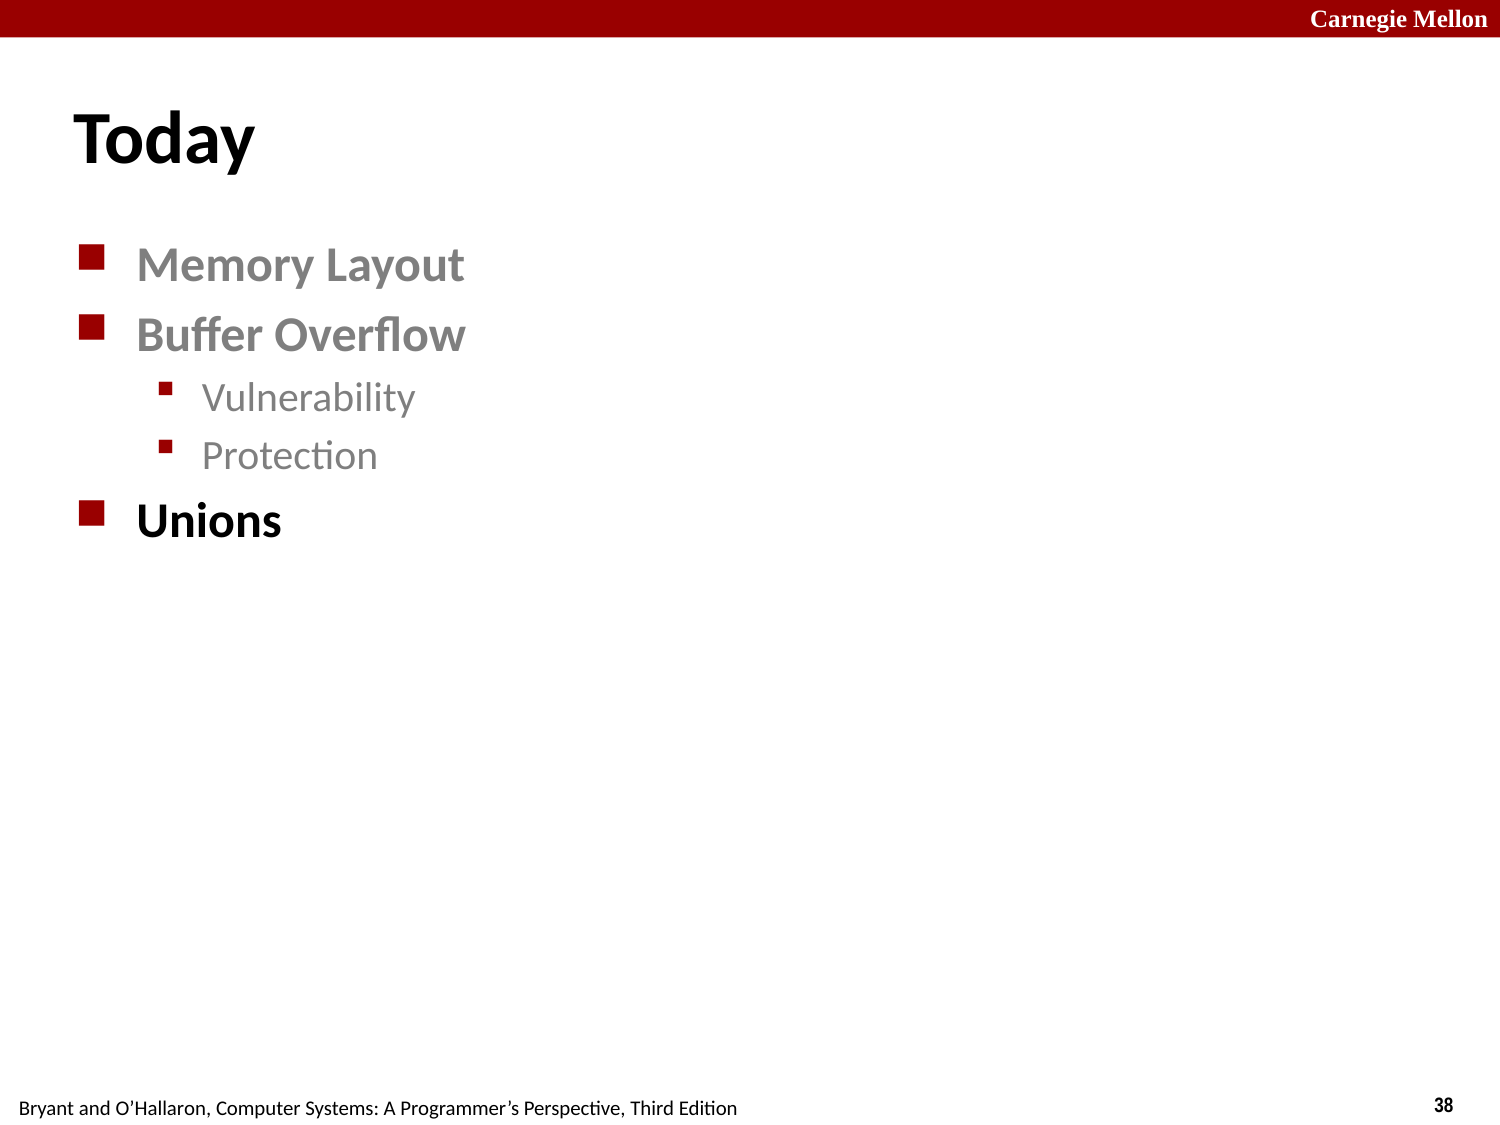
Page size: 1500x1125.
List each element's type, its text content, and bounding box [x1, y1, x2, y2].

title Today [58, 71, 1305, 197]
list Memory Layout Buffer Overflow Vulnerability Protection Unions [64, 223, 1361, 1040]
